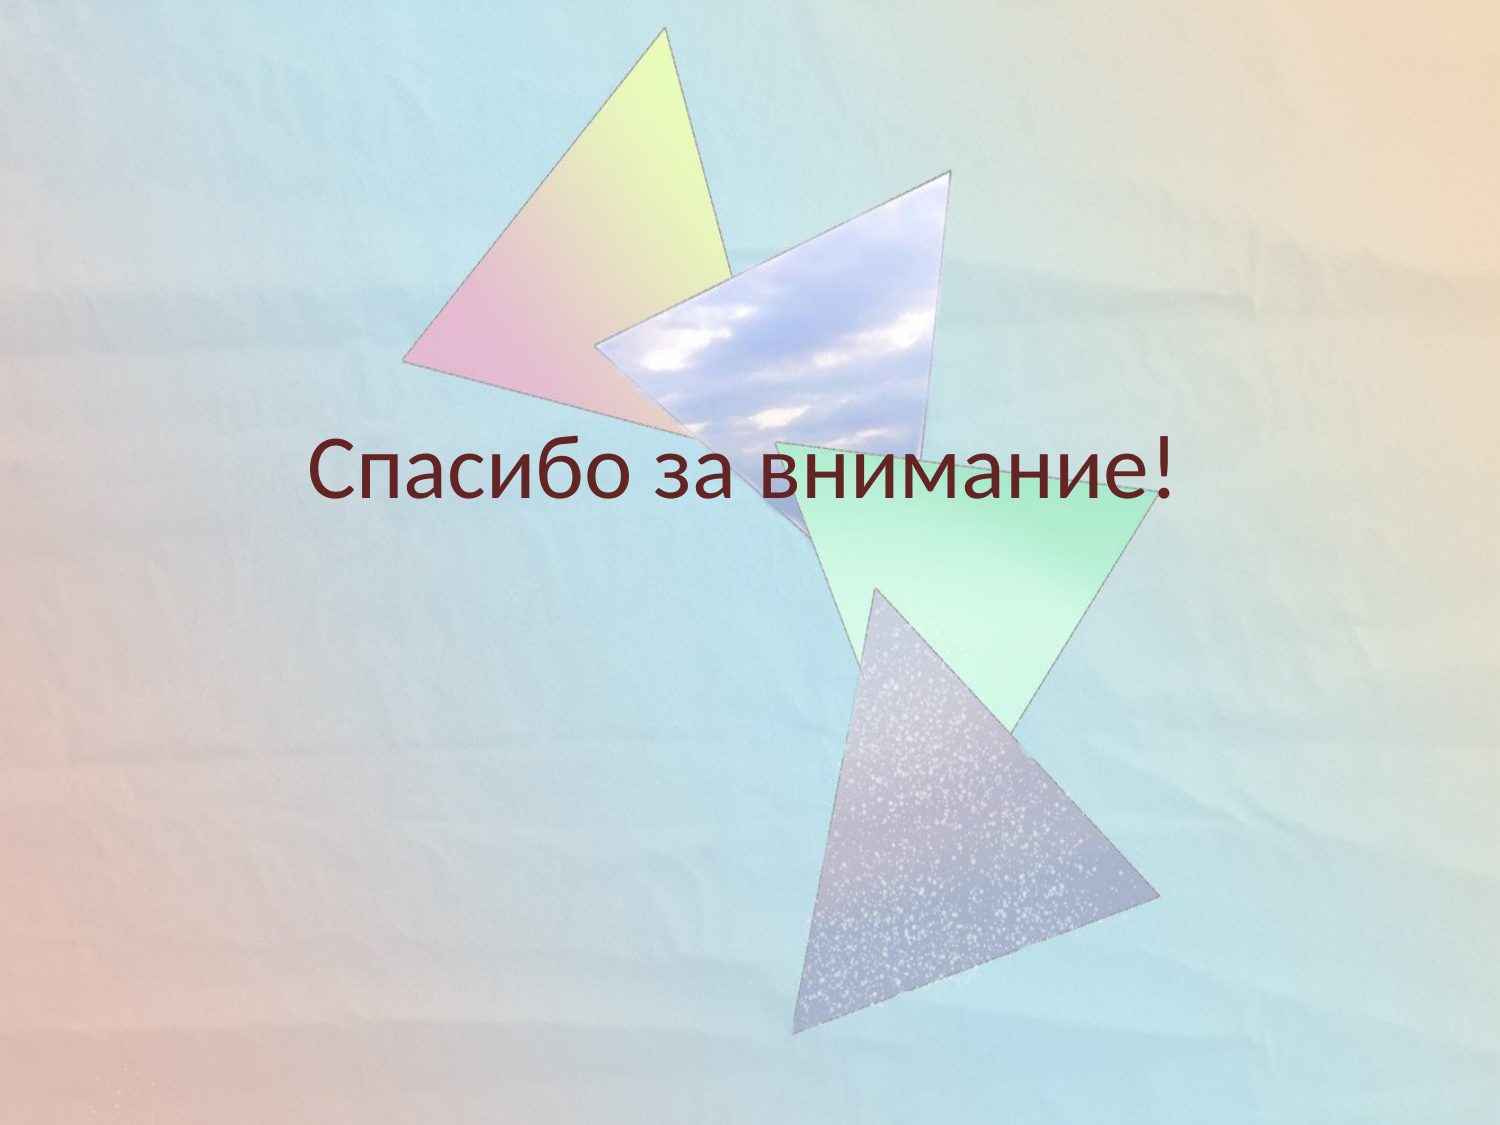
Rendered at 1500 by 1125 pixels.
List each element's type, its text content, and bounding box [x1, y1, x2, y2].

picture [0, 0, 1500, 1125]
title Спасибо за внимание! [88, 196, 1400, 728]
